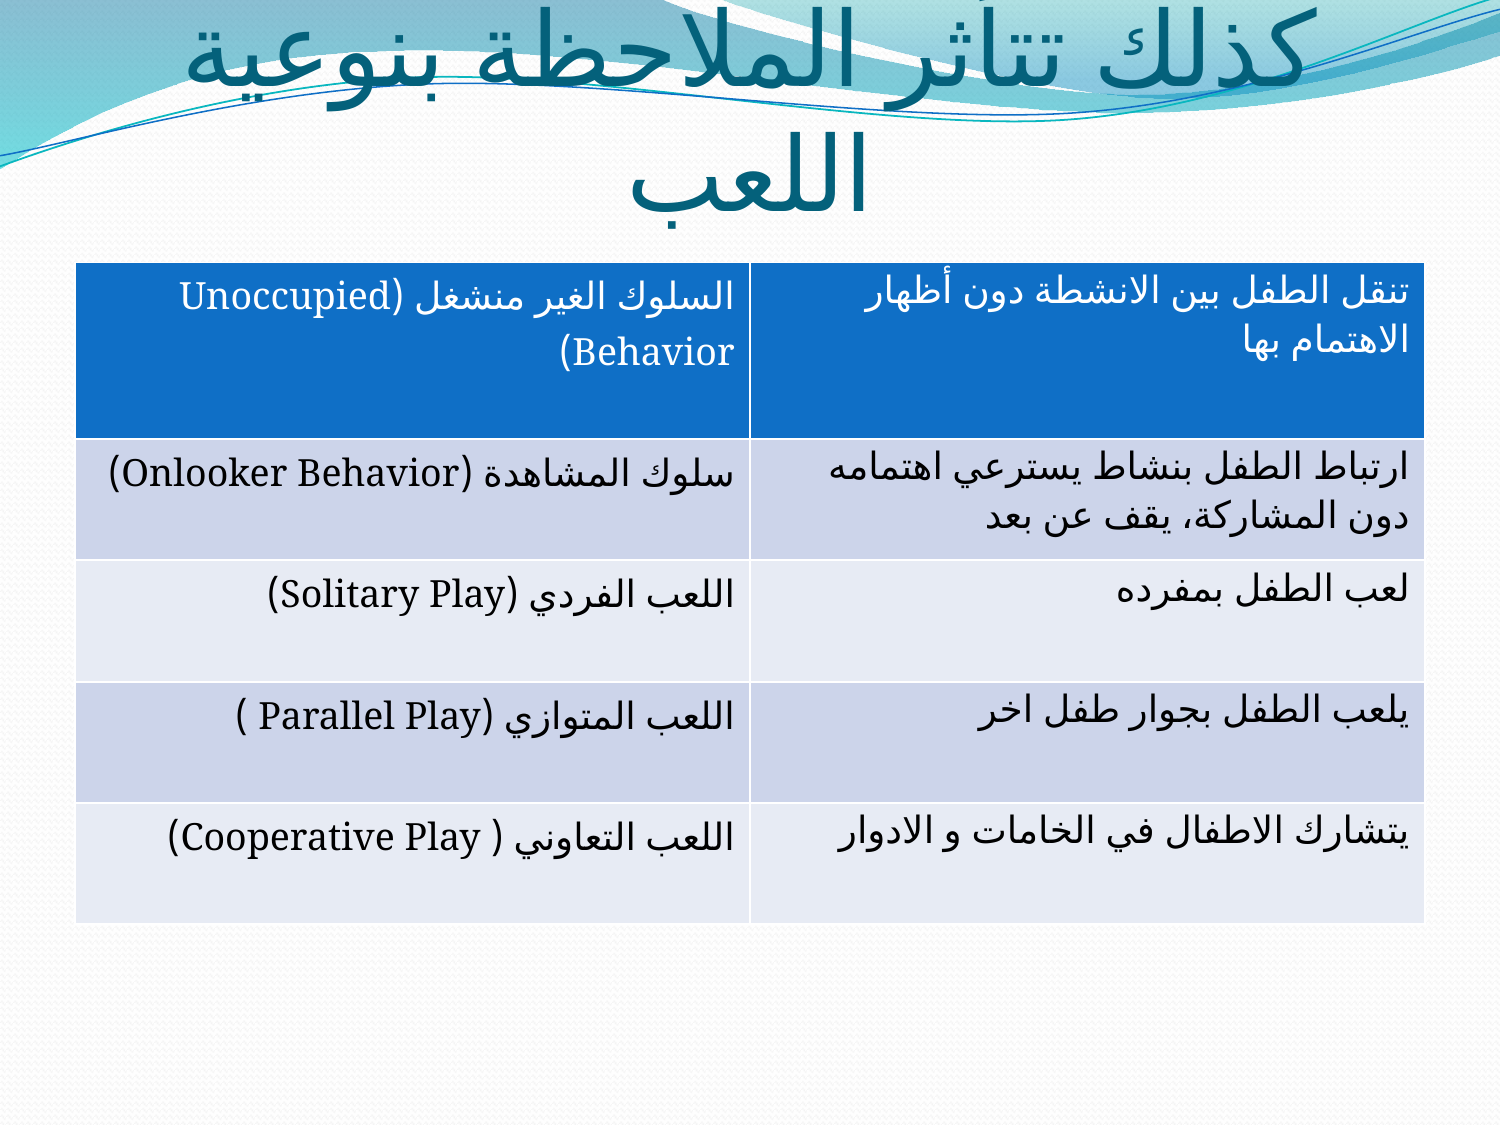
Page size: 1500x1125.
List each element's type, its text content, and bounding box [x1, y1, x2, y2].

table_cell يتشارك الاطفال في الخامات و الادوار [751, 804, 1424, 923]
table_cell سلوك المشاهدة (Onlooker Behavior) [76, 440, 749, 559]
table_cell اللعب المتوازي (Parallel Play ) [76, 683, 749, 802]
table_header تنقل الطفل بين الانشطة دون أظهار الاهتمام بها [751, 263, 1424, 438]
table_cell ارتباط الطفل بنشاط يسترعي اهتمامه دون المشاركة، يقف عن بعد [751, 440, 1424, 559]
table_cell يلعب الطفل بجوار طفل اخر [751, 683, 1424, 802]
table_cell اللعب التعاوني ( Cooperative Play) [76, 804, 749, 923]
table_header السلوك الغير منشغل (Unoccupied Behavior) [76, 263, 749, 438]
title كذلك تتأثر الملاحظة بنوعية اللعب [75, 45, 1425, 233]
table_cell لعب الطفل بمفرده [751, 561, 1424, 681]
table_cell اللعب الفردي (Solitary Play) [76, 561, 749, 681]
